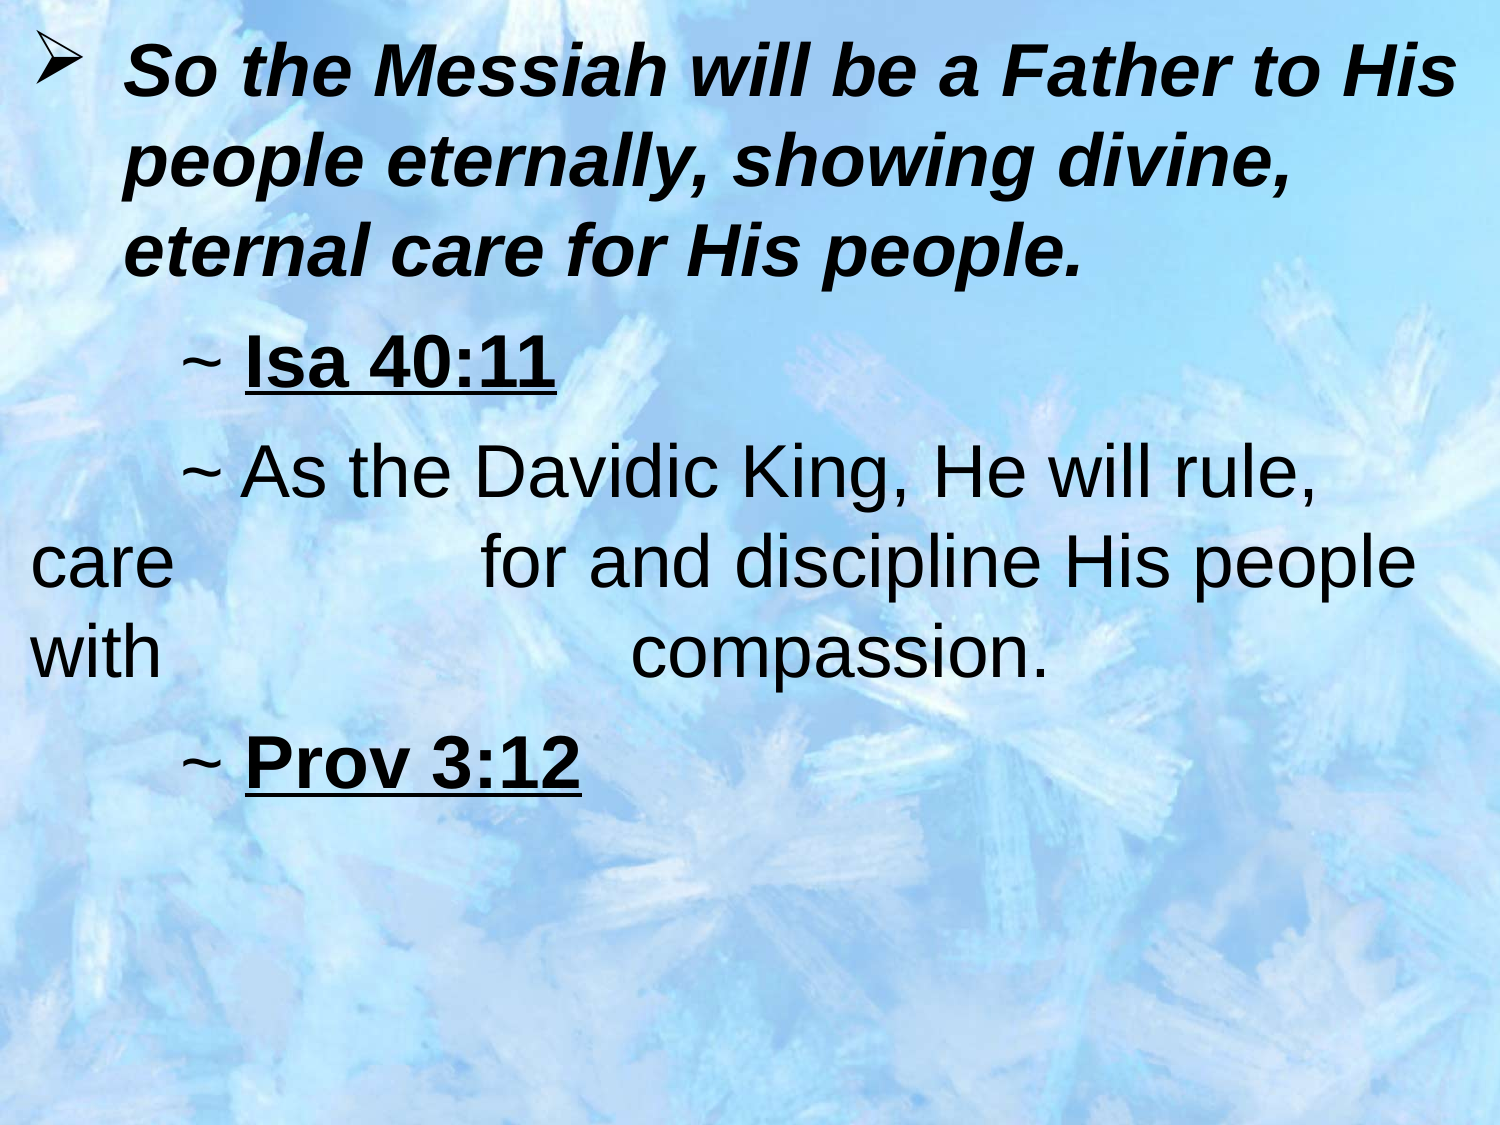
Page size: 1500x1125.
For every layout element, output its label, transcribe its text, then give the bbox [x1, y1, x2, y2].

subtitle So the Messiah will be a Father to His people eternally, showing divine, eternal care for His people. ~ Isa 40:11 ~ As the Davidic King, He will rule, care for and discipline His people with compassion. ~ Prov 3:12 [15, 13, 1484, 1110]
picture [0, 0, 1500, 1125]
